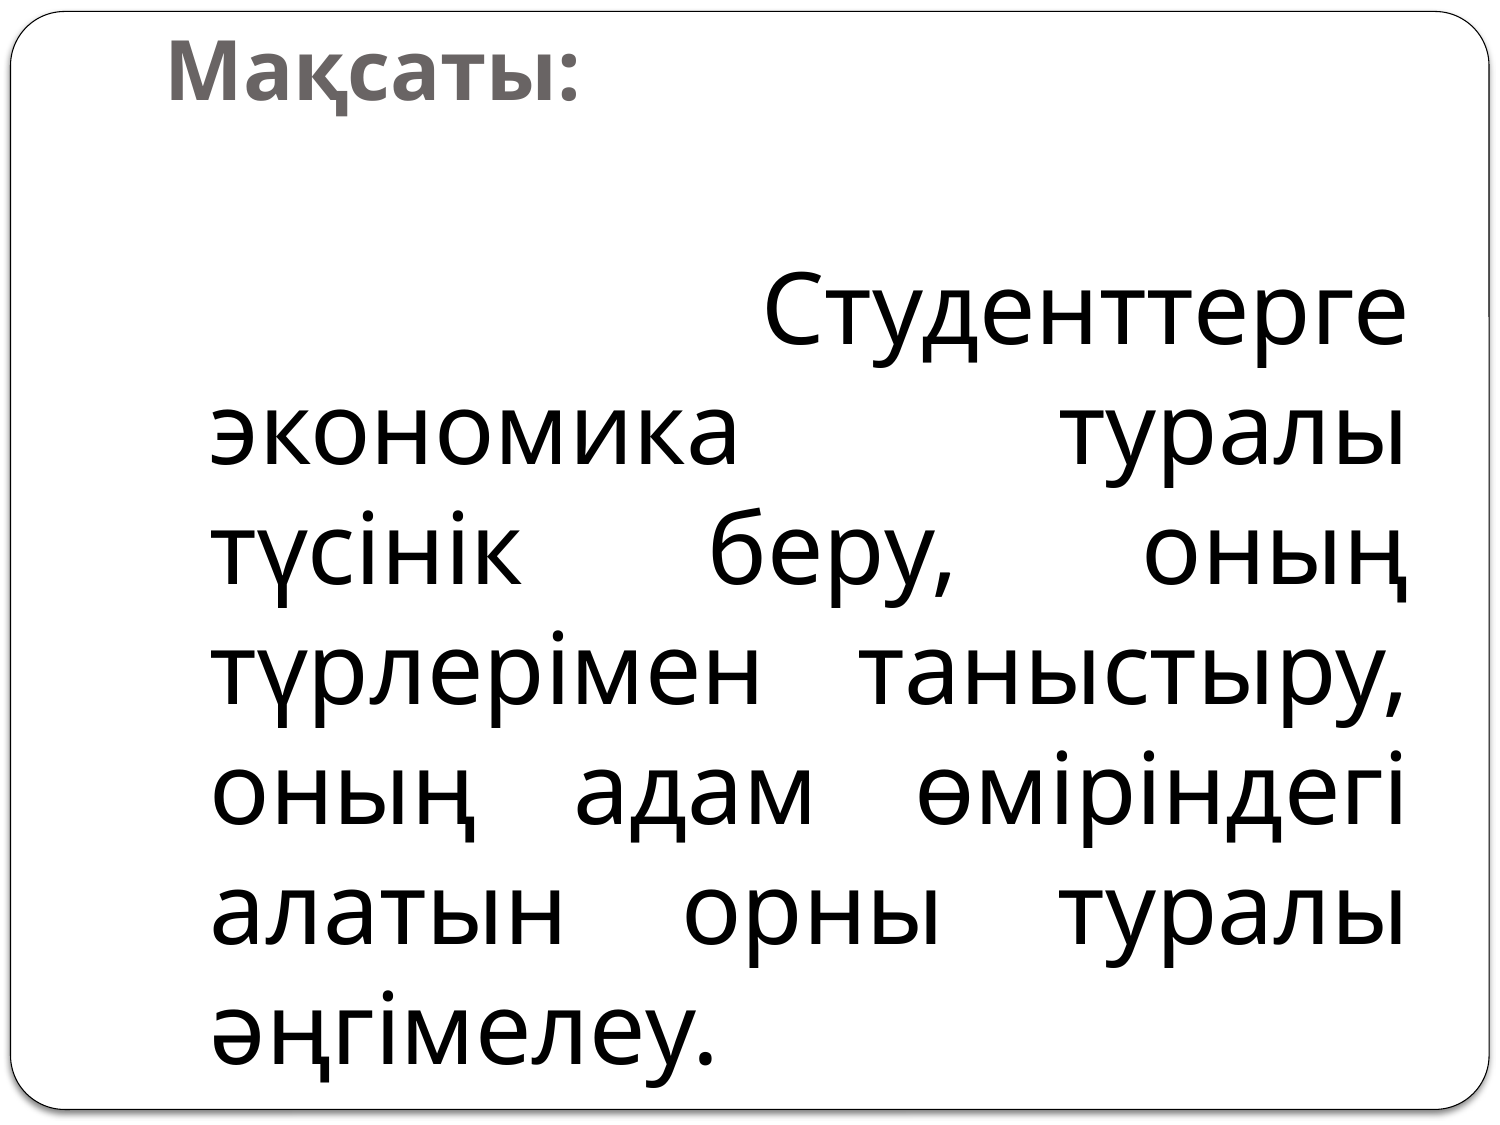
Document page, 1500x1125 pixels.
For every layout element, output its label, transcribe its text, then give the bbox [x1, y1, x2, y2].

title Мақсаты: [150, 45, 1425, 233]
list Студенттерге экономика туралы түсінік беру, оның түрлерімен таныстыру, оның адам өміріндегі алатын орны туралы әңгімелеу. [150, 237, 1425, 988]
